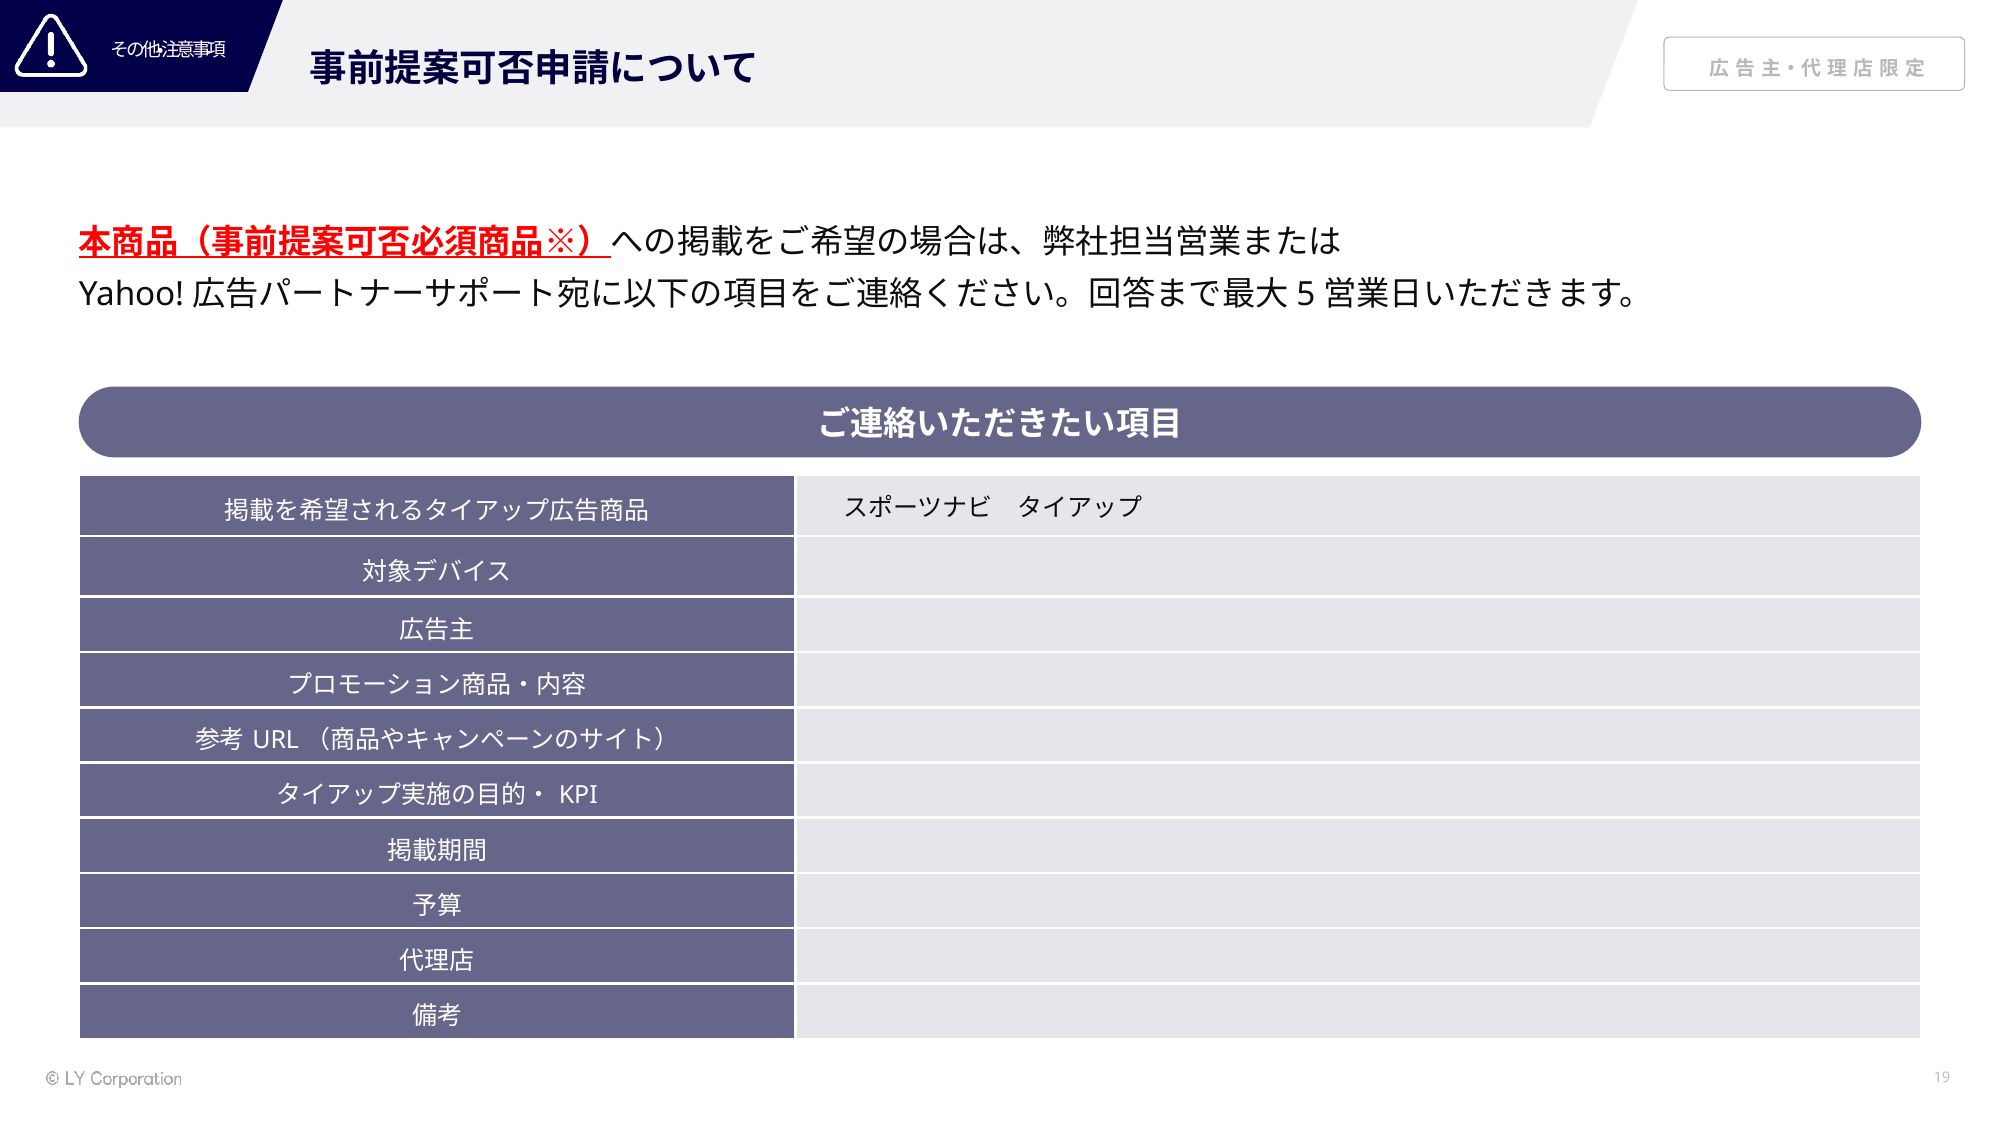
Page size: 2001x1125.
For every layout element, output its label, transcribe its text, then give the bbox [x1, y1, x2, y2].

table_cell [797, 537, 1920, 595]
table_cell [797, 985, 1920, 1038]
list その他・注意事項 [97, 13, 240, 81]
table_cell [797, 653, 1920, 706]
table_cell [797, 709, 1920, 761]
table_cell [797, 929, 1920, 982]
table_cell 参考URL（商品やキャンペーンのサイト） [80, 709, 794, 761]
table_cell [797, 598, 1920, 651]
table_cell 備考 [80, 985, 794, 1038]
list 事前提案可否申請について [309, 41, 1645, 97]
text_box 本商品（事前提案可否必須商品※）への掲載をご希望の場合は、弊社担当営業または Yahoo!広告パートナーサポート宛に以下の項目をご連絡ください。回答まで最大5営業日いただきます。 [78, 207, 1928, 312]
table_cell 予算 [80, 874, 794, 927]
table_cell プロモーション商品・内容 [80, 653, 794, 706]
table_cell 掲載期間 [80, 819, 794, 872]
table_cell [797, 819, 1920, 872]
table_cell 対象デバイス [80, 537, 794, 595]
table_cell 代理店 [80, 929, 794, 982]
table_header 掲載を希望されるタイアップ広告商品 [80, 476, 794, 535]
text_box ご連絡いただきたい項目 [78, 386, 1922, 458]
table_cell [797, 874, 1920, 927]
picture [46, 1071, 181, 1088]
table_cell [797, 764, 1920, 816]
table_cell タイアップ実施の目的・KPI [80, 764, 794, 816]
table_header スポーツナビ タイアップ [797, 476, 1920, 535]
picture [9, 5, 92, 87]
table_cell 広告主 [80, 598, 794, 651]
